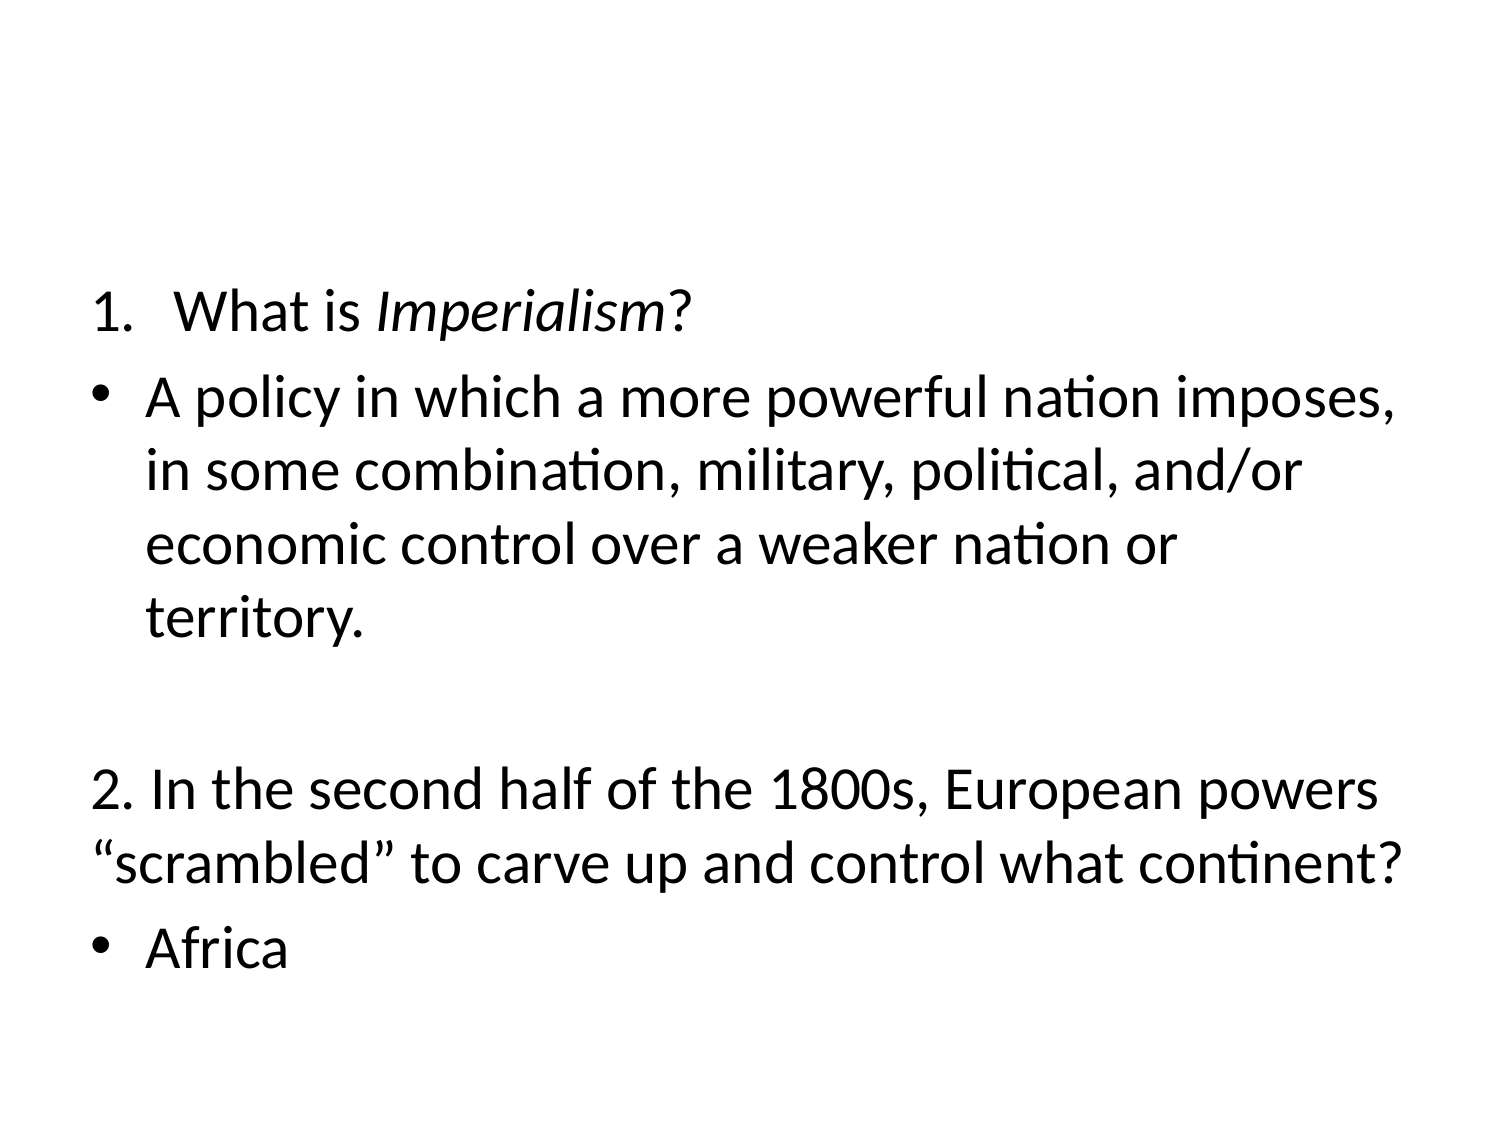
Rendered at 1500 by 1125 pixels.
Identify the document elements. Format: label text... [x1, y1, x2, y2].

list What is Imperialism? A policy in which a more powerful nation imposes, in some combination, military, political, and/or economic control over a weaker nation or territory. 2. In the second half of the 1800s, European powers “scrambled” to carve up and control what continent? Africa [75, 262, 1425, 1005]
